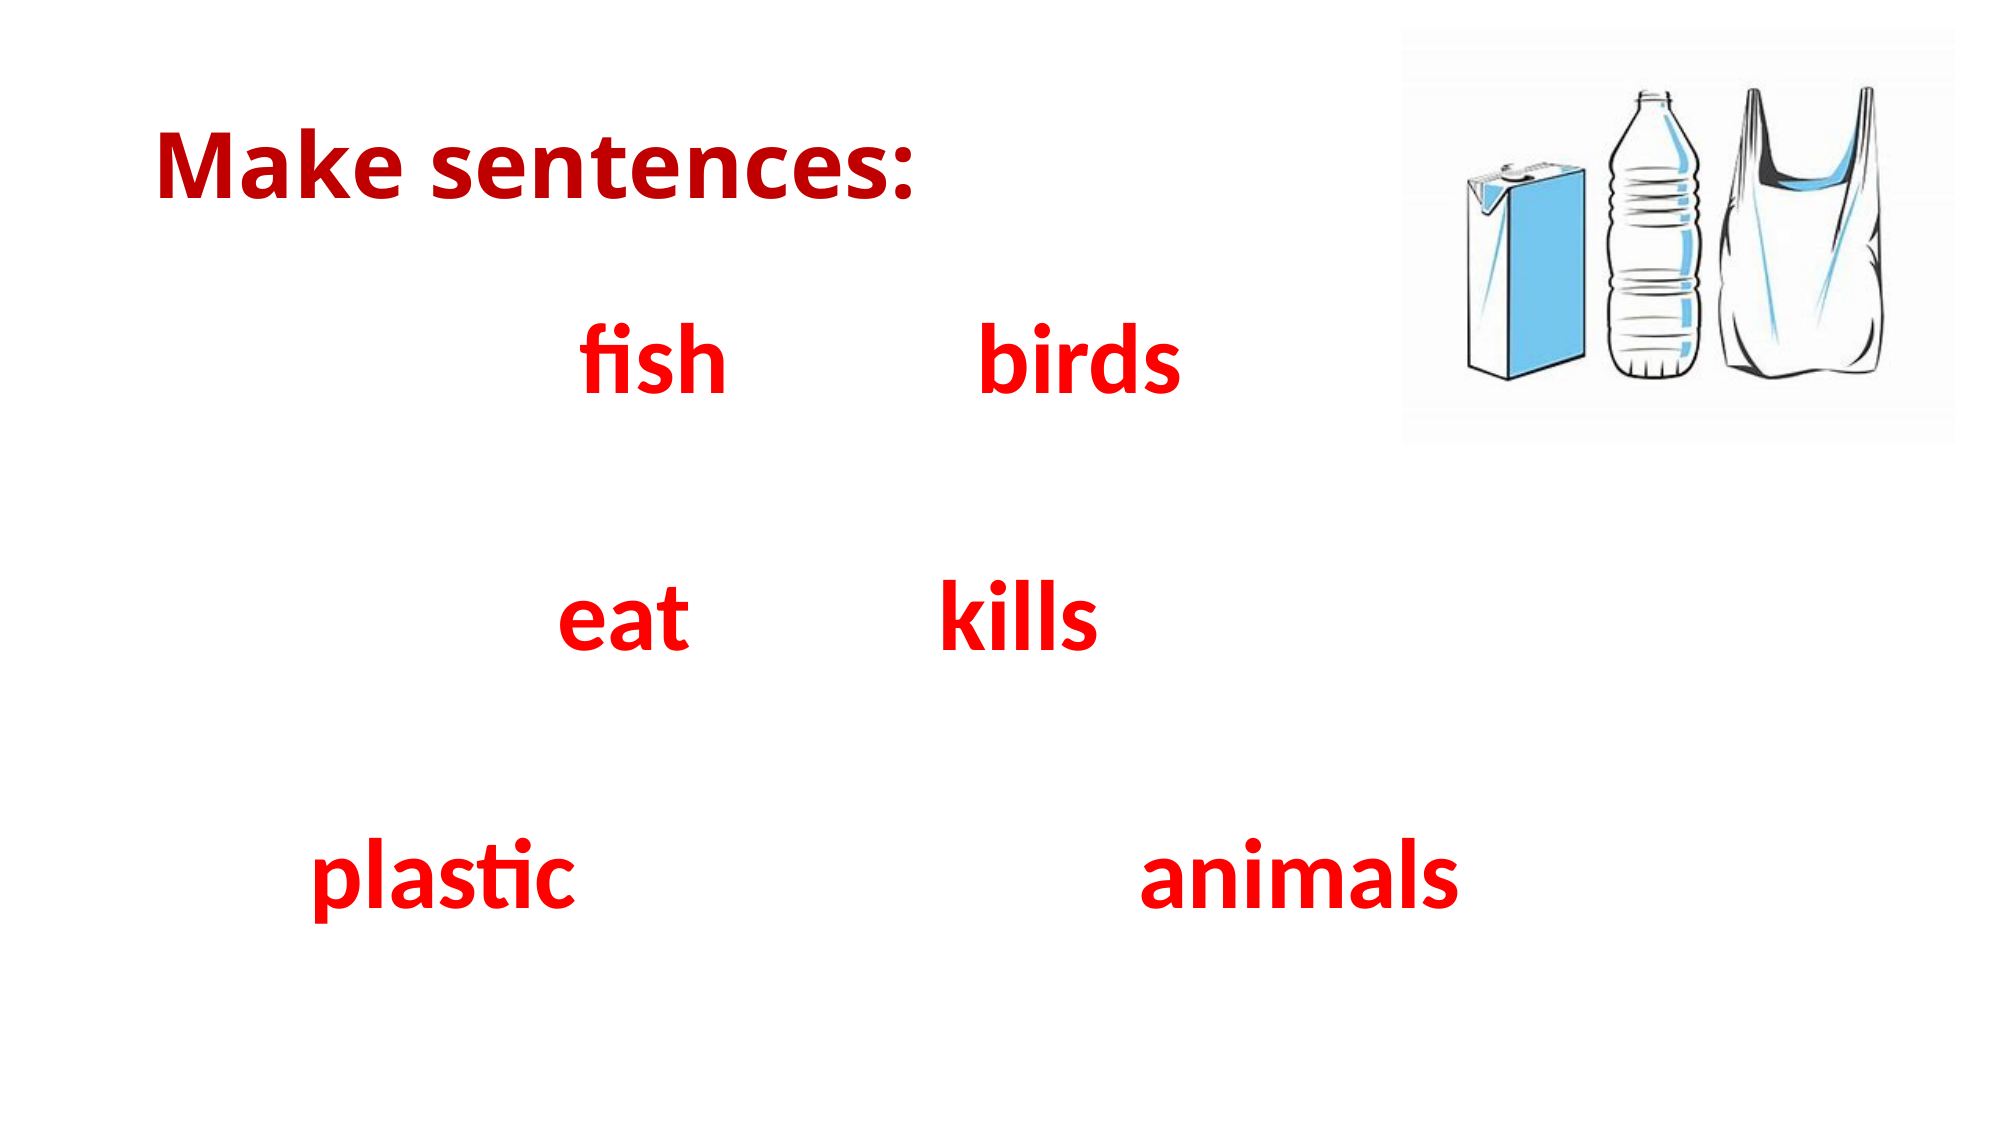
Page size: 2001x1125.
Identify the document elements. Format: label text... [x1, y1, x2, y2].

list fish birds eat kills plastic animals [137, 299, 1863, 1014]
title Make sentences: [137, 59, 1402, 278]
picture [1402, 29, 1955, 444]
